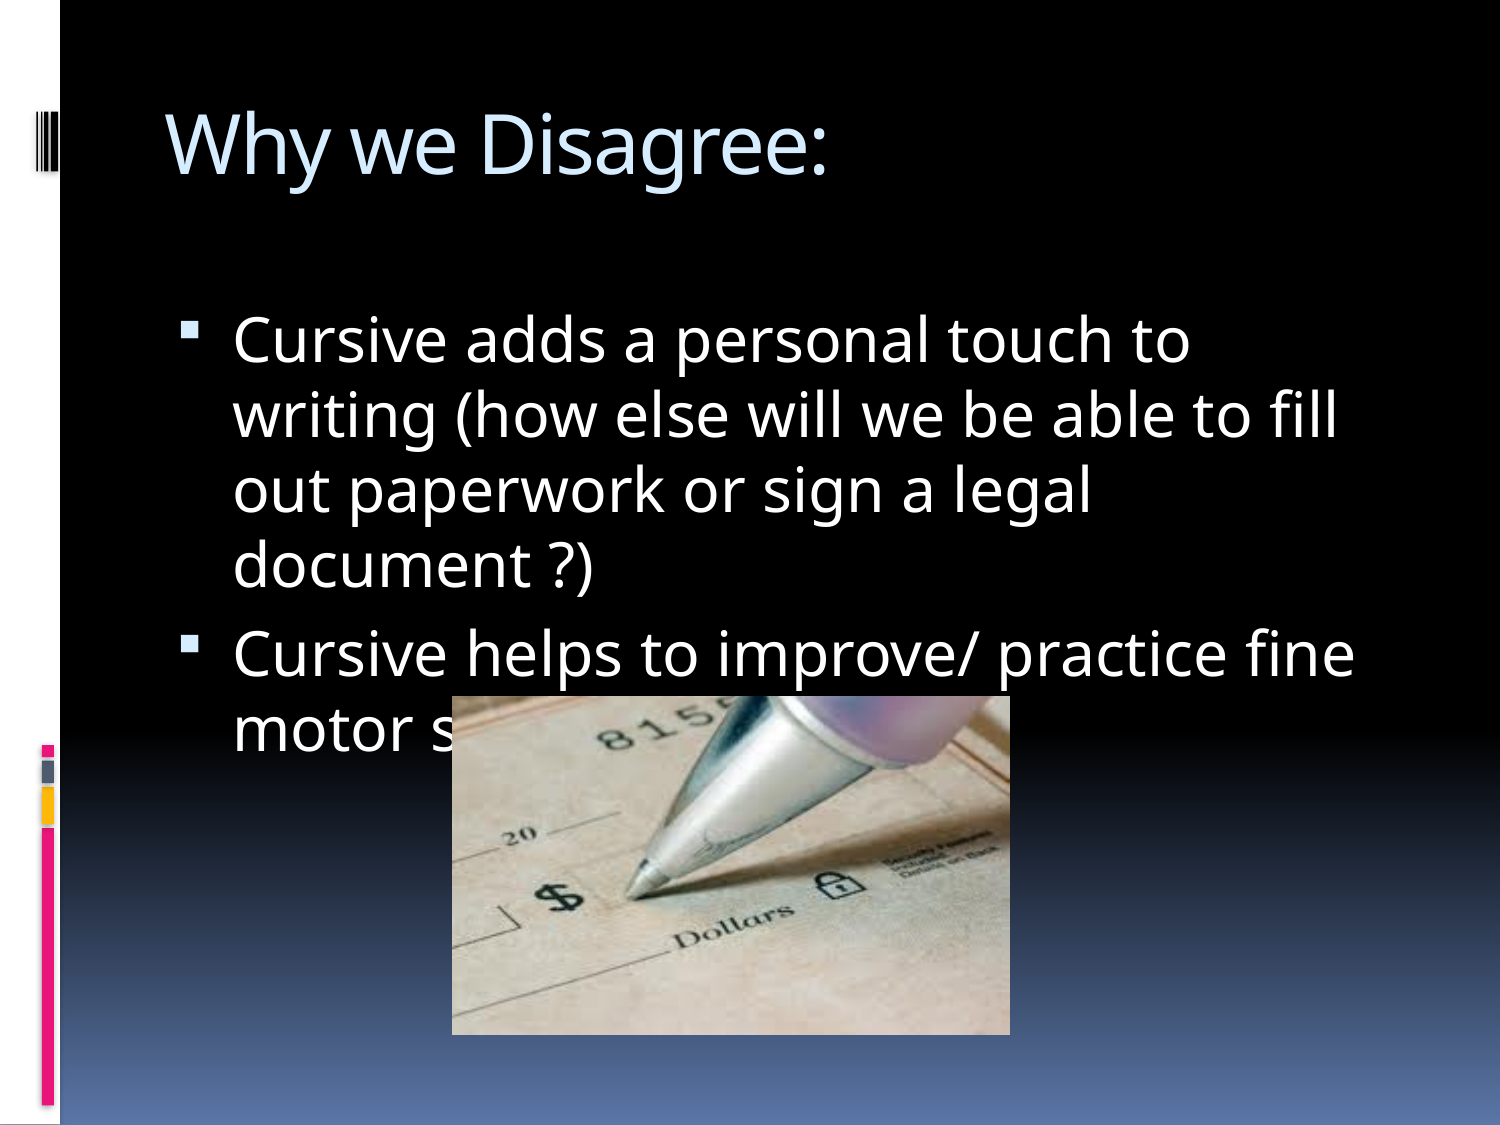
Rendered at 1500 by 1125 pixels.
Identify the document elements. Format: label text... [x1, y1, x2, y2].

list Cursive adds a personal touch to writing (how else will we be able to fill out paperwork or sign a legal document ?) Cursive helps to improve/ practice fine motor skills. [150, 292, 1425, 1043]
picture [451, 696, 1011, 1036]
title Why we Disagree: [150, 83, 1425, 234]
